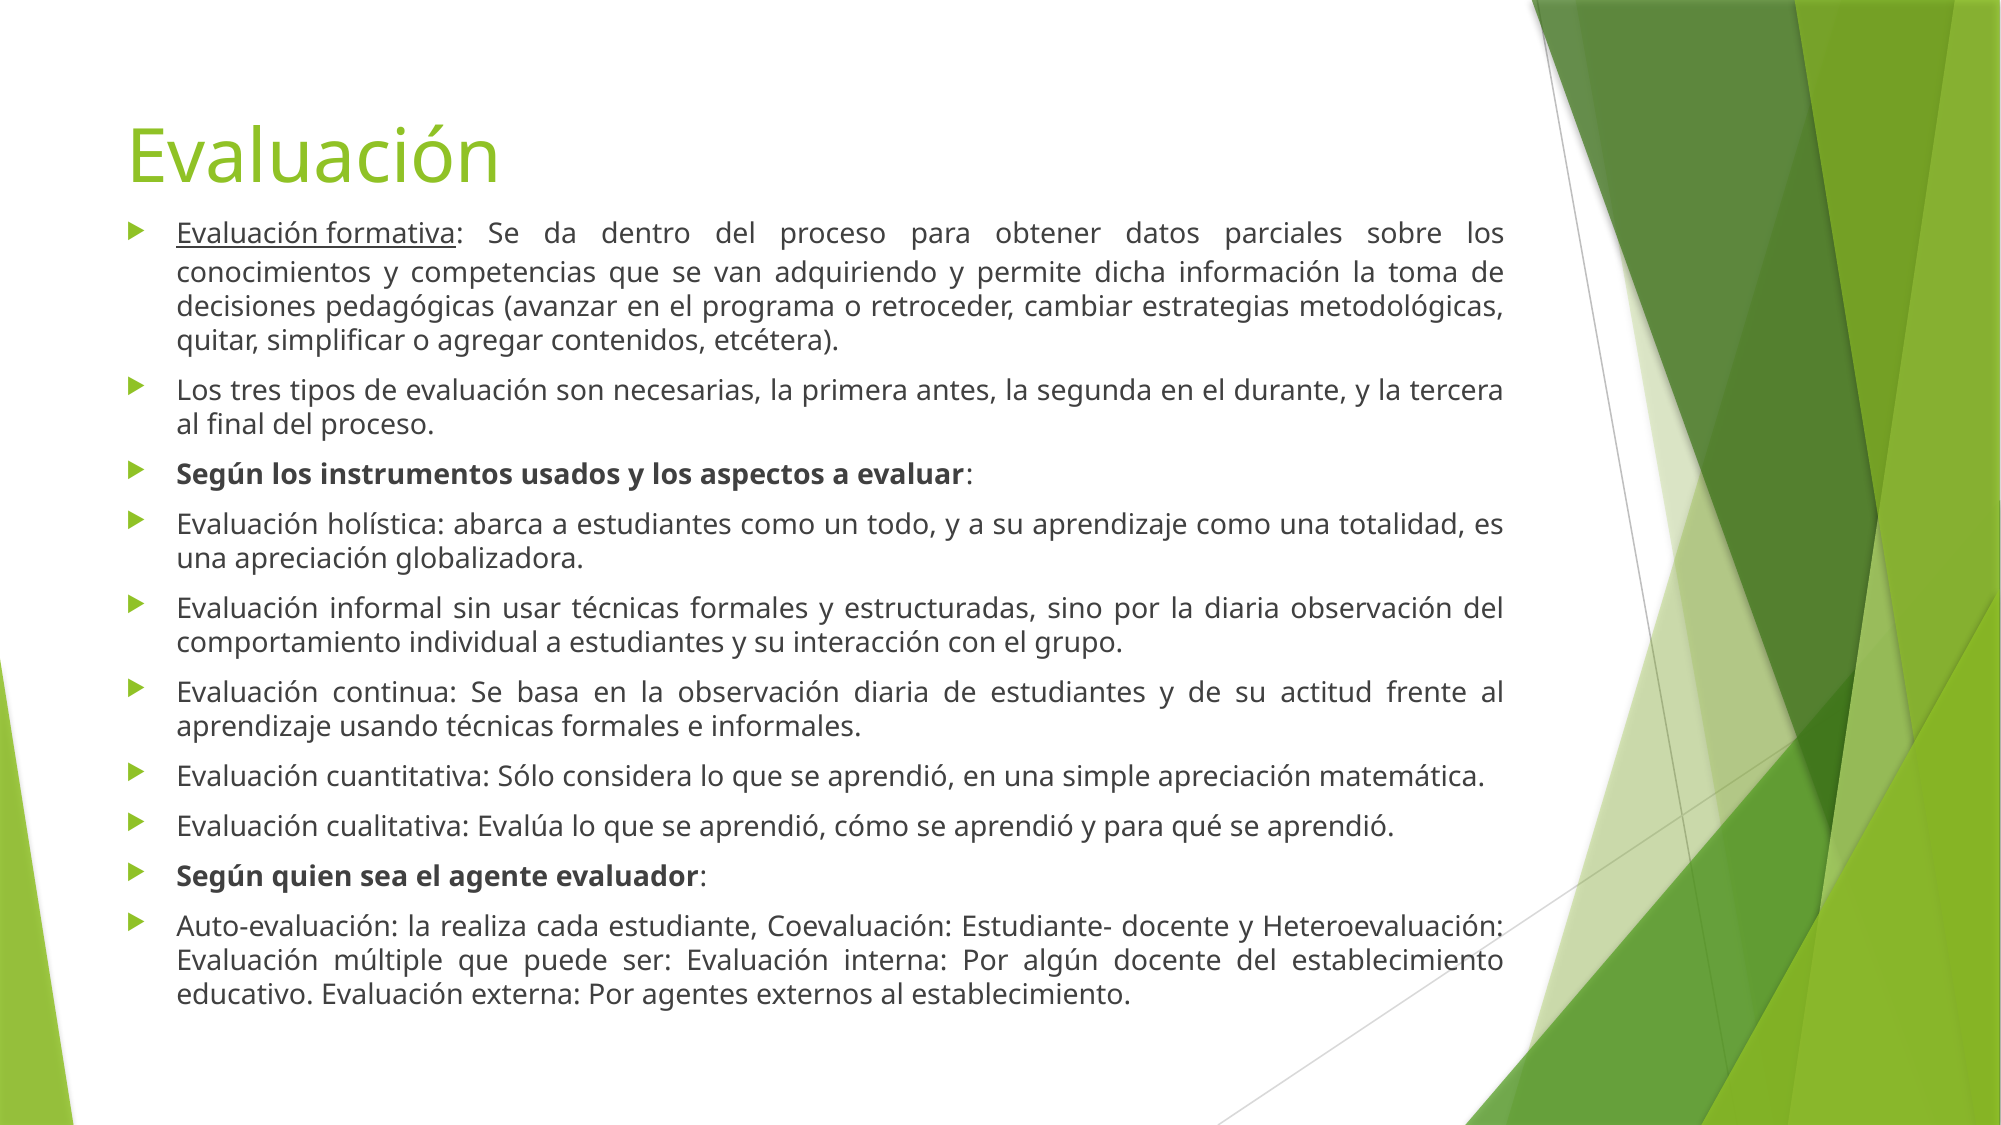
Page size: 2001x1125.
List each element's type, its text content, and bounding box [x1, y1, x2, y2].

list Evaluación formativa: Se da dentro del proceso para obtener datos parciales sobre los conocimientos y competencias que se van adquiriendo y permite dicha información la toma de decisiones pedagógicas (avanzar en el programa o retroceder, cambiar estrategias metodológicas, quitar, simplificar o agregar contenidos, etcétera). Los tres tipos de evaluación son necesarias, la primera antes, la segunda en el durante, y la tercera al final del proceso. Según los instrumentos usados y los aspectos a evaluar: Evaluación holística: abarca a estudiantes como un todo, y a su aprendizaje como una totalidad, es una apreciación globalizadora. Evaluación informal sin usar técnicas formales y estructuradas, sino por la diaria observación del comportamiento individual a estudiantes y su interacción con el grupo. Evaluación continua: Se basa en la observación diaria de estudiantes y de su actitud frente al aprendizaje usando técnicas formales e informales. Evaluación cuantitativa: Sólo considera lo que se aprendió, en una simple apreciación matemática. Evaluación cualitativa: Evalúa lo que se aprendió, cómo se aprendió y para qué se aprendió. Según quien sea el agente evaluador: Auto-evaluación: la realiza cada estudiante, Coevaluación: Estudiante- docente y Heteroevaluación: Evaluación múltiple que puede ser: Evaluación interna: Por algún docente del establecimiento educativo. Evaluación externa: Por agentes externos al establecimiento. [111, 207, 1522, 1034]
title Evaluación [111, 99, 1522, 207]
